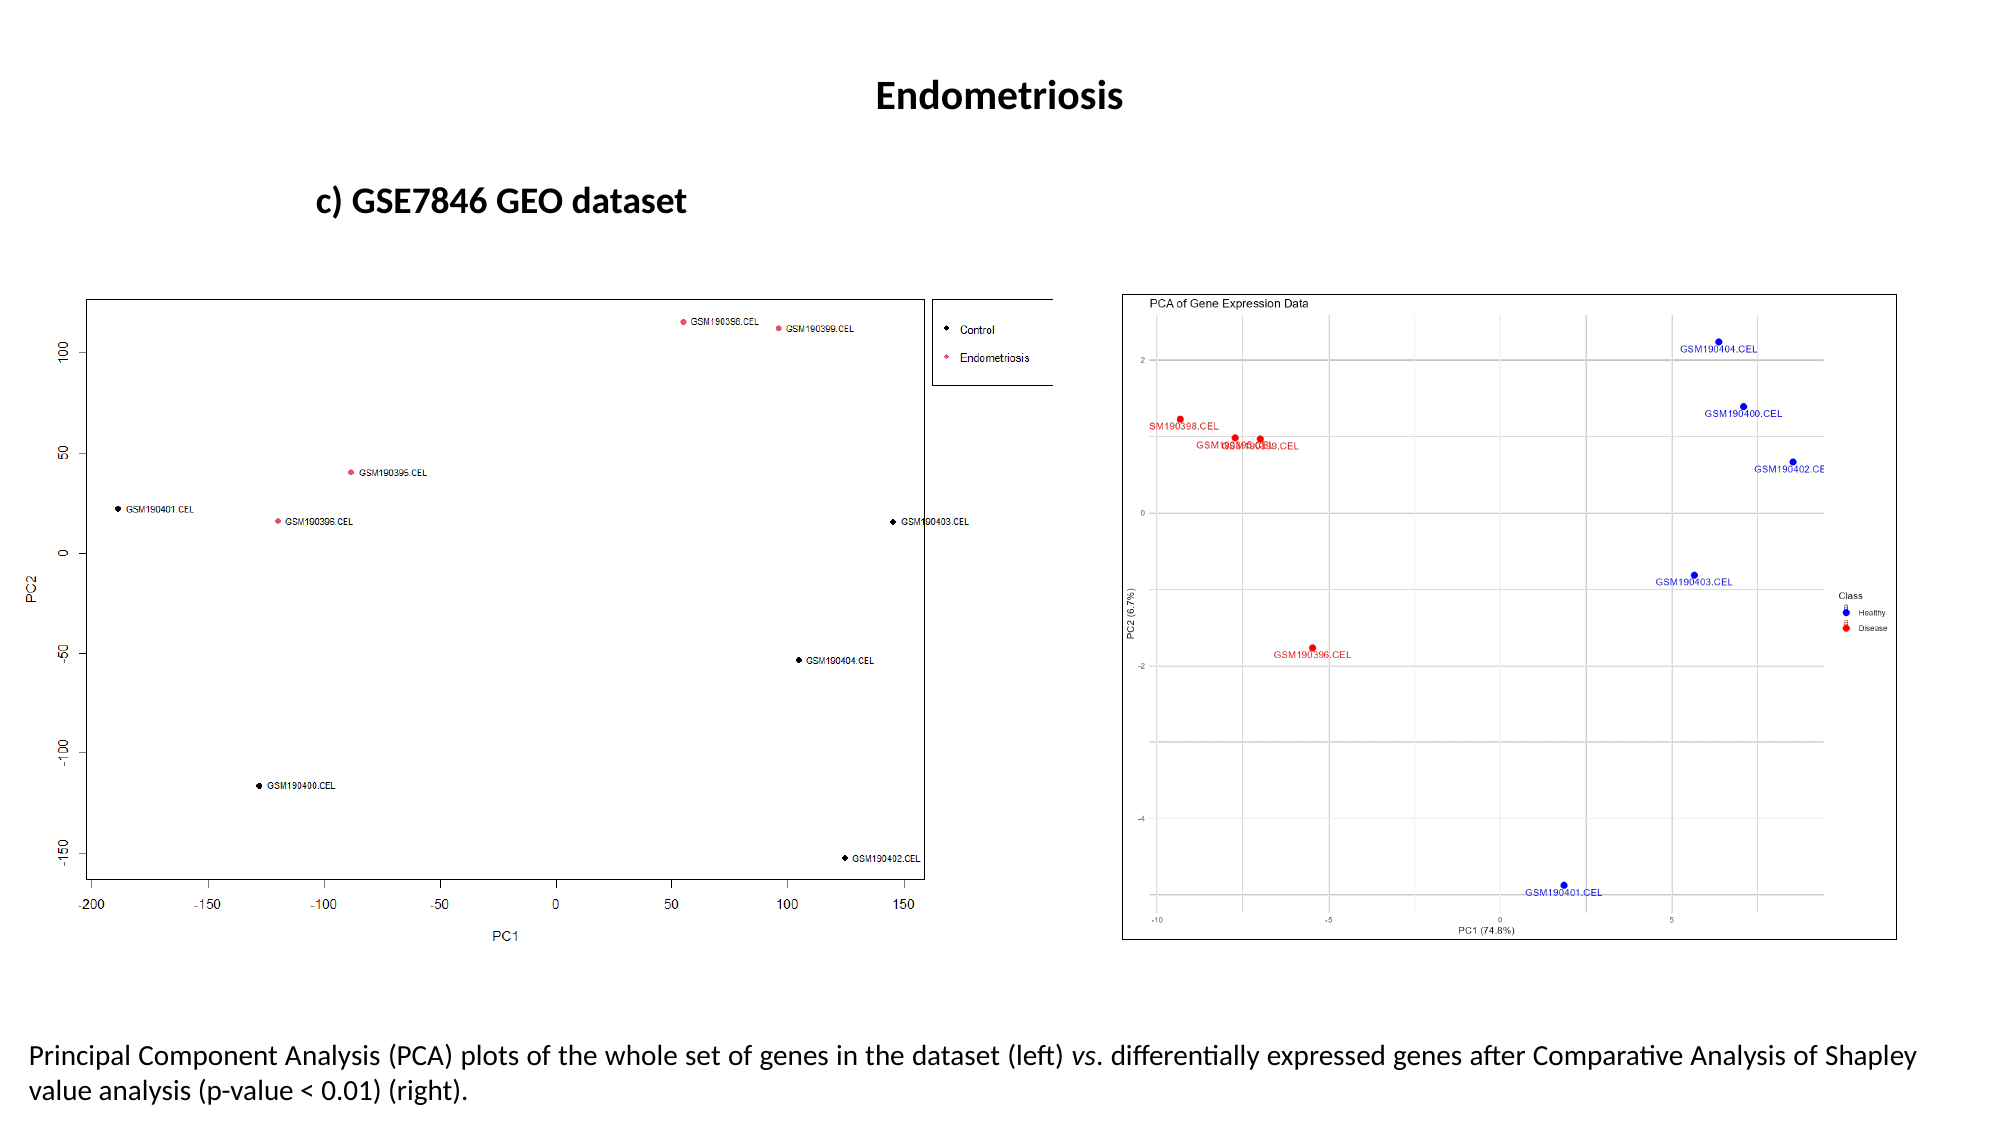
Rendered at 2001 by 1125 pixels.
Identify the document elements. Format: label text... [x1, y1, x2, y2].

picture [1122, 294, 1897, 940]
text_box Principal Component Analysis (PCA) plots of the whole set of genes in the dataset (left) vs. differentially expressed genes after Comparative Analysis of Shapley value analysis (p-value < 0.01) (right). [14, 1028, 1933, 1114]
picture [22, 235, 1053, 961]
text_box Endometriosis [860, 60, 1139, 126]
text_box c) GSE7846 GEO dataset [301, 168, 703, 229]
